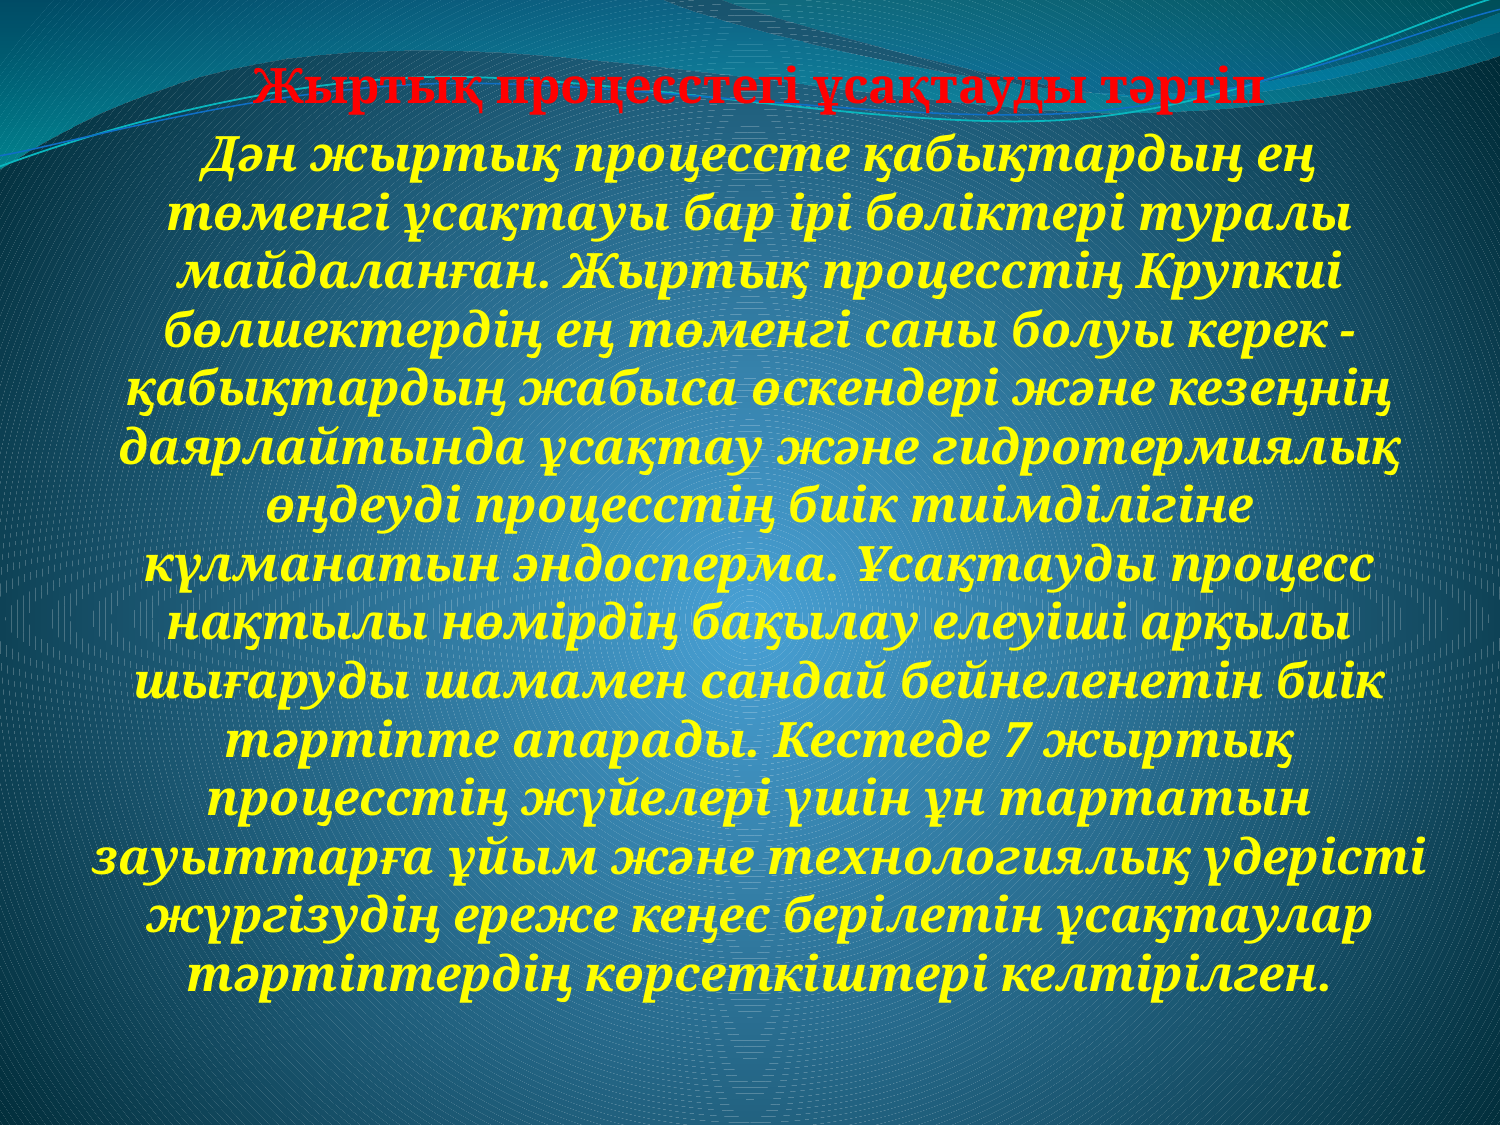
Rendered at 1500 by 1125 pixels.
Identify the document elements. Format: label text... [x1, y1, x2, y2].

subtitle Жыртық процесстегi ұсақтауды тәртiп Дән жыртық процессте қабықтардың ең төменгi ұсақтауы бар iрi бөлiктерi туралы майдаланған. Жыртық процесстiң Крупкиi бөлшектердiң ең төменгi саны болуы керек - қабықтардың жабыса өскендерi және кезеңнiң даярлайтында ұсақтау және гидротермиялық өңдеудi процесстiң биiк тиiмдiлiгiне күлманатын эндосперма. Ұсақтауды процесс нақтылы нөмiрдiң бақылау елеуiшi арқылы шығаруды шамамен сандай бейнеленетiн биiк тәртiпте апарады. Кестеде 7 жыртық процесстiң жүйелерi үшiн ұн тартатын зауыттарға ұйым және технологиялық үдерiстi жүргiзудiң ереже кеңес берiлетiн ұсақтаулар тәртiптердiң көрсеткiштерi келтiрiлген. [87, 46, 1442, 1067]
